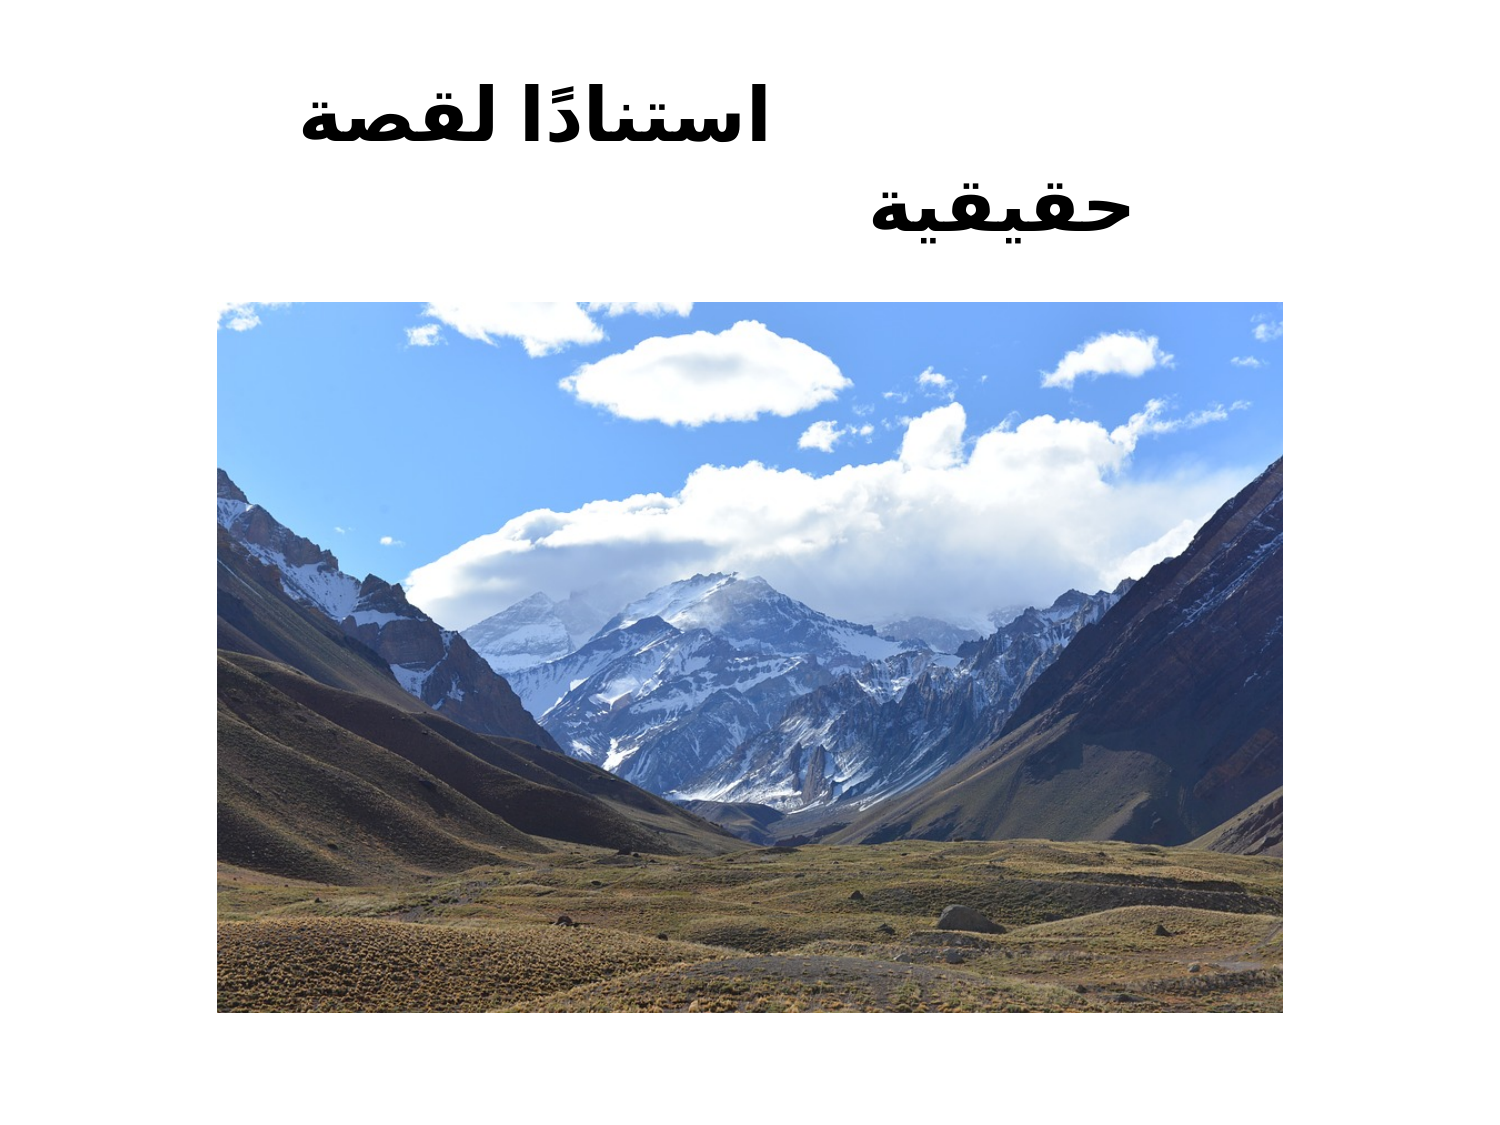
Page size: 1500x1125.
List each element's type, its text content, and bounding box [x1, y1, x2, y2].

title استنادًا لقصة حقيقية(سميث، 2014) [0, 37, 1500, 275]
picture [217, 302, 1283, 1013]
